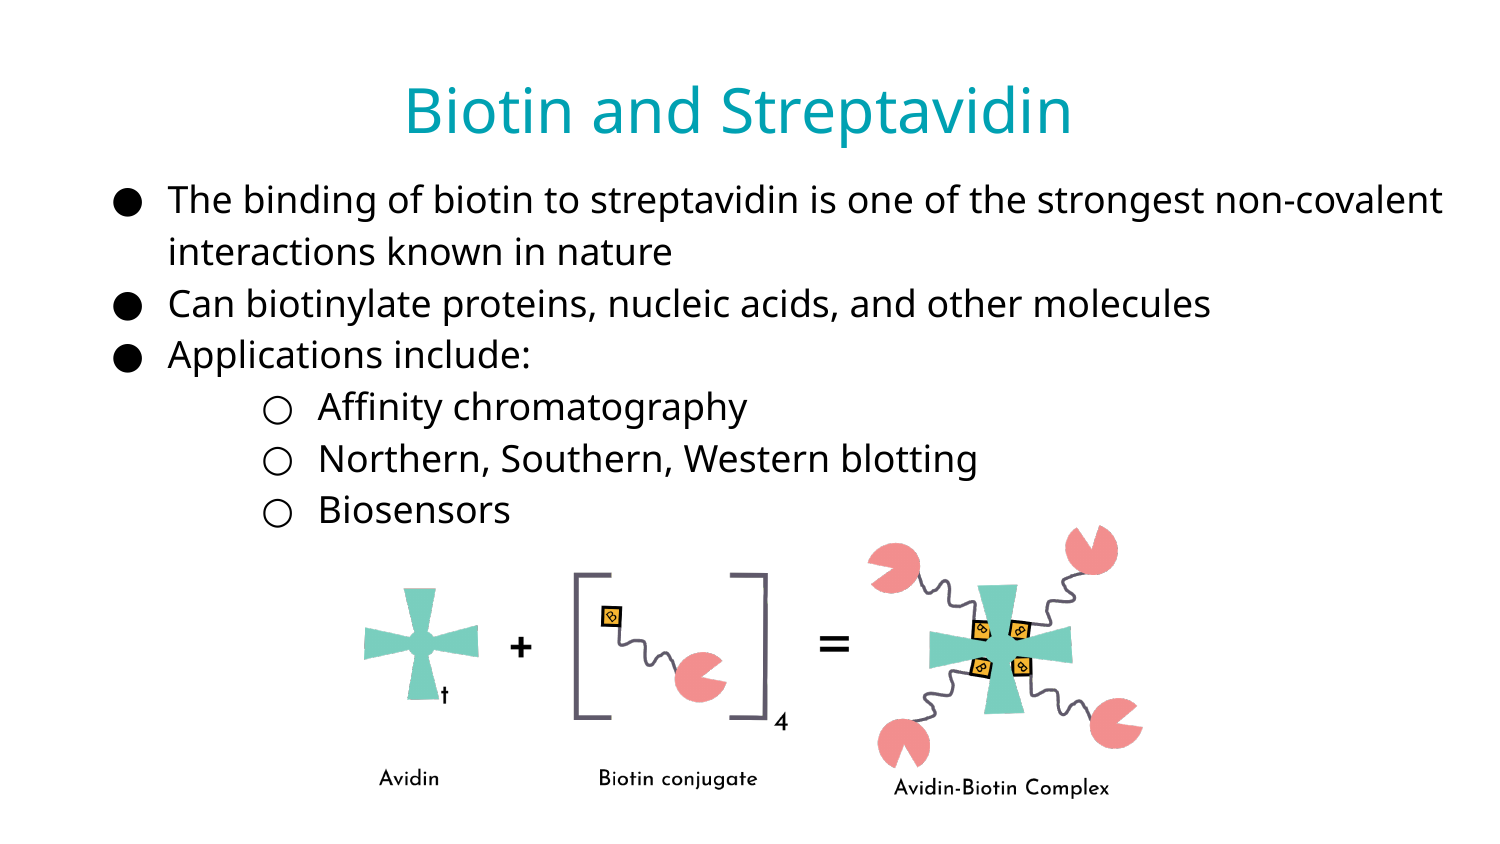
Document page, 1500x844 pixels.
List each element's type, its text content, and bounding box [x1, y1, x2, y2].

picture [363, 525, 1306, 844]
text_box Biotin and Streptavidin [40, 56, 1438, 151]
text_box The binding of biotin to streptavidin is one of the strongest non-covalent interactions known in nature Can biotinylate proteins, nucleic acids, and other molecules Applications include: Affinity chromatography Northern, Southern, Western blotting Biosensors [77, 154, 1476, 773]
